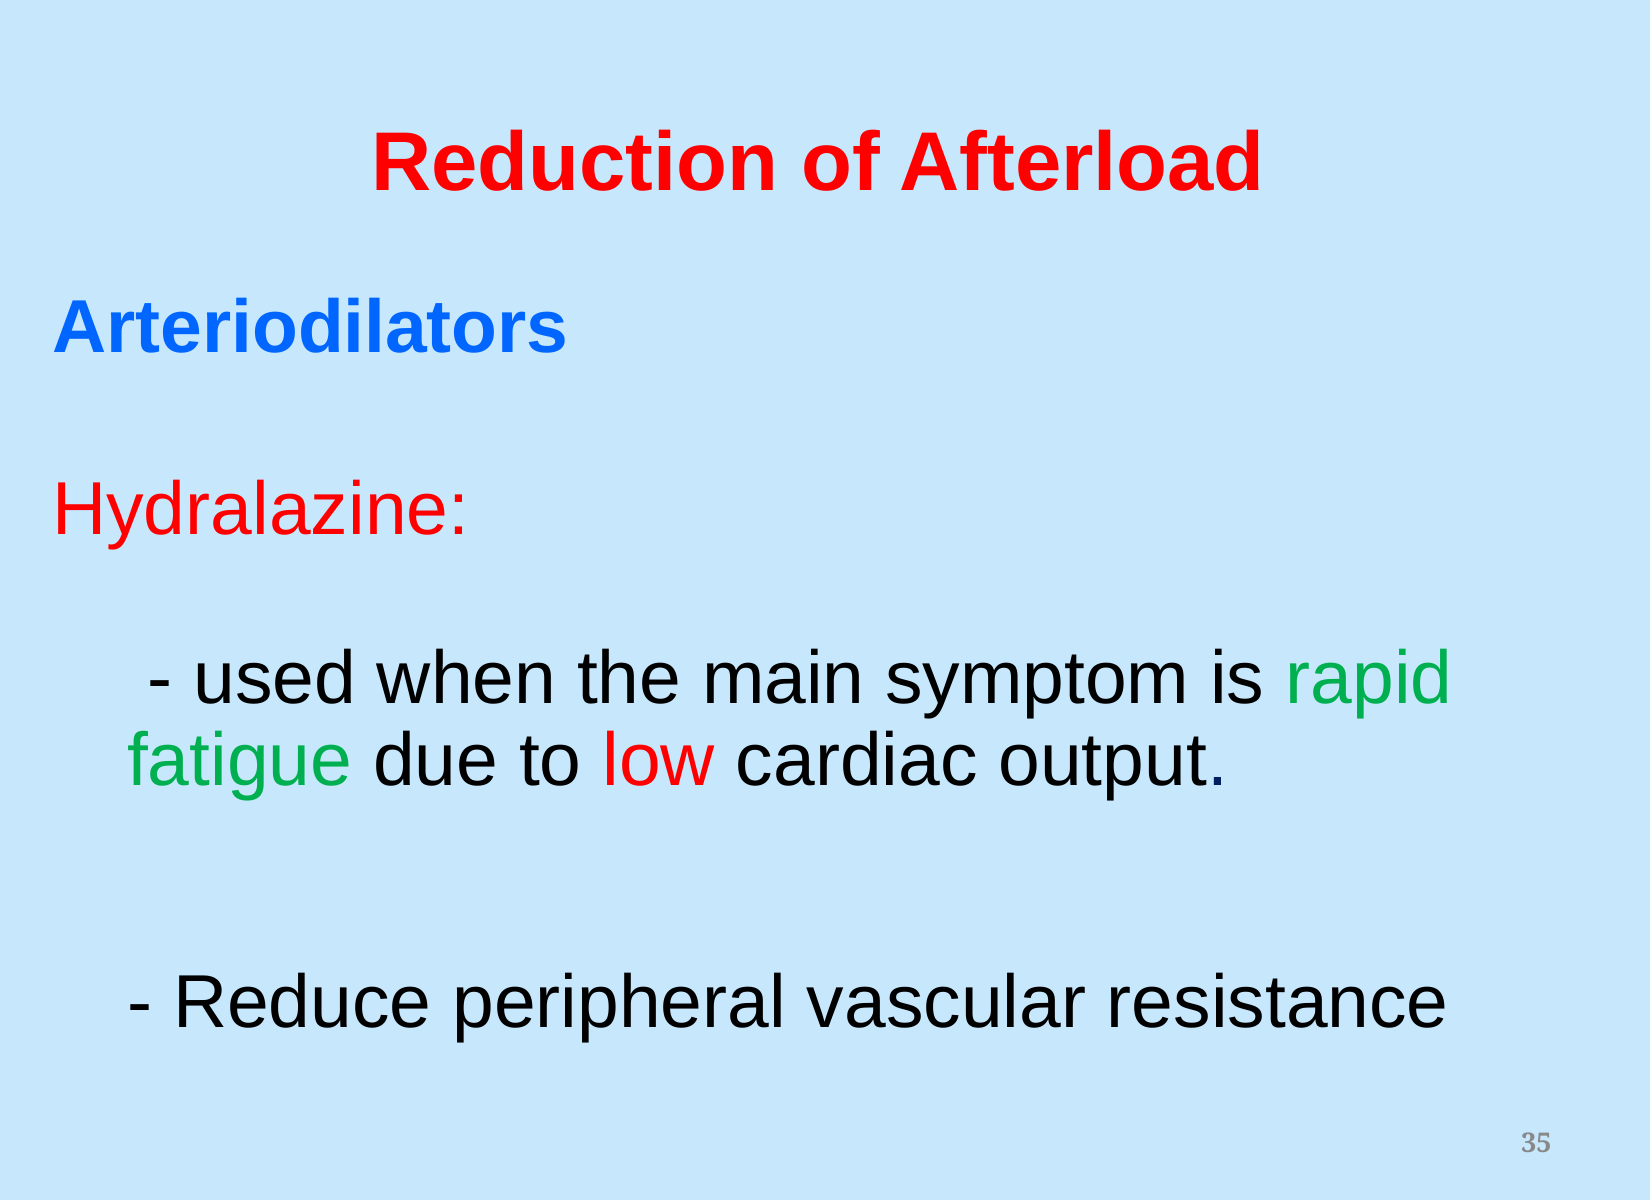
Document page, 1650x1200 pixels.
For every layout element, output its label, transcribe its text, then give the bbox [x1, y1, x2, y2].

slide_number 35 [1182, 1112, 1568, 1176]
text_box Reduction of Afterload Arteriodilators Hydralazine: - used when the main symptom is rapid fatigue due to low cardiac output. - Reduce peripheral vascular resistance [37, 99, 1600, 1052]
